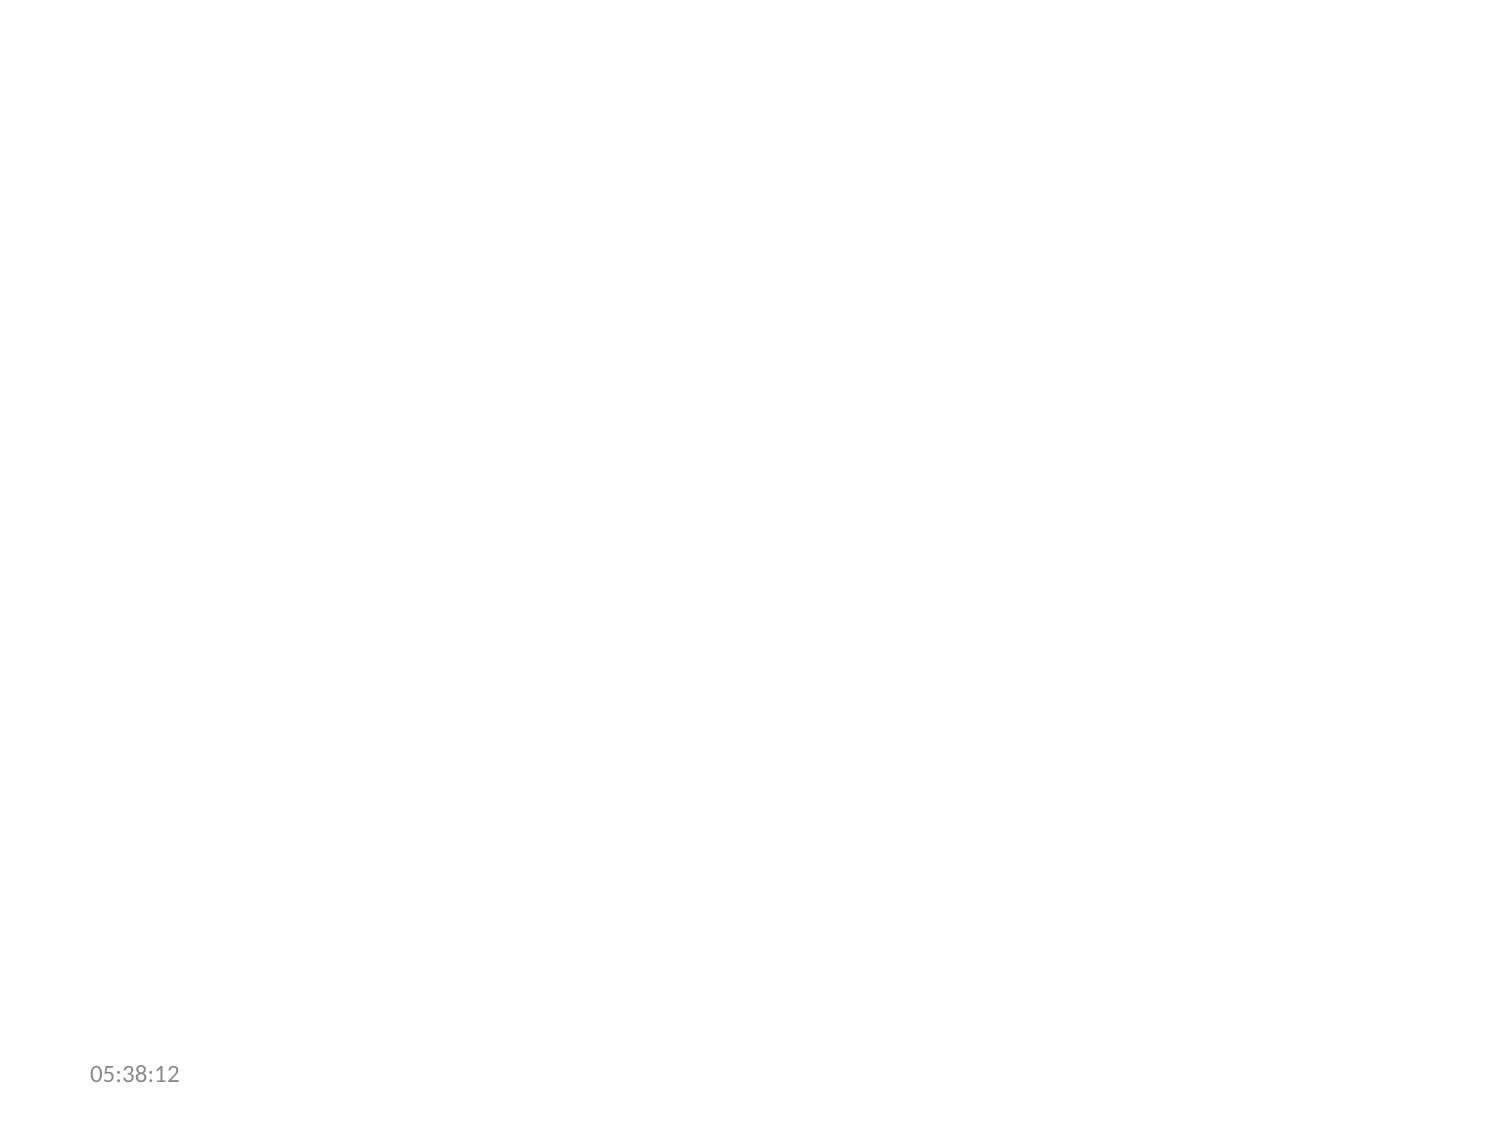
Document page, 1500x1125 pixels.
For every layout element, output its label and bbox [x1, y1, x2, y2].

slide_number [75, 1042, 425, 1103]
